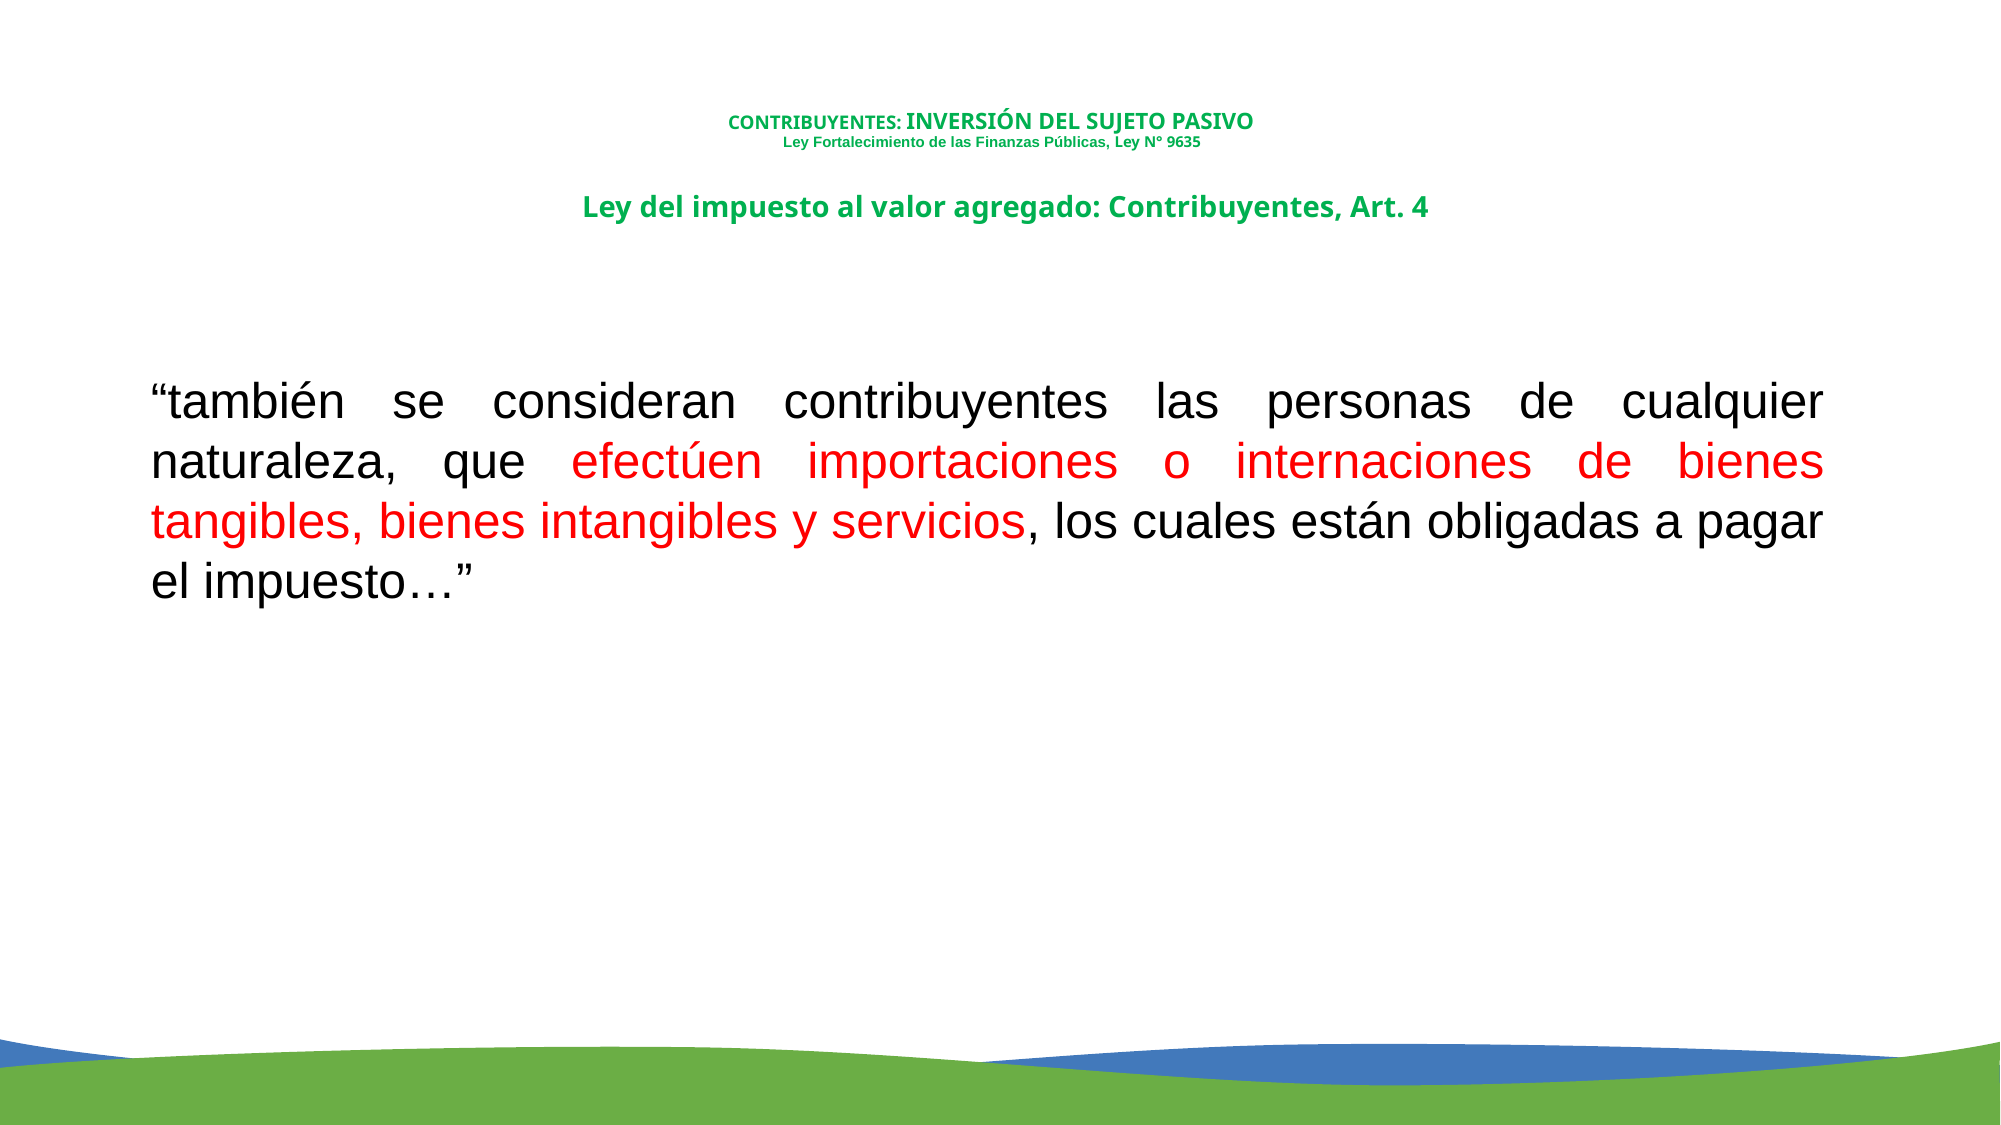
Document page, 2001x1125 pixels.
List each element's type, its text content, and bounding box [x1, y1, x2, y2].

text_box Ley del impuesto al valor agregado: Contribuyentes, Art. 4 [350, 185, 1662, 246]
title CONTRIBUYENTES: INVERSIÓN DEL SUJETO PASIVO Ley Fortalecimiento de las Finanzas Públicas, Ley N° 9635 [350, 78, 1638, 185]
text_box “también se consideran contribuyentes las personas de cualquier naturaleza, que efectúen importaciones o internaciones de bienes tangibles, bienes intangibles y servicios, los cuales están obligadas a pagar el impuesto…” [136, 360, 1840, 676]
